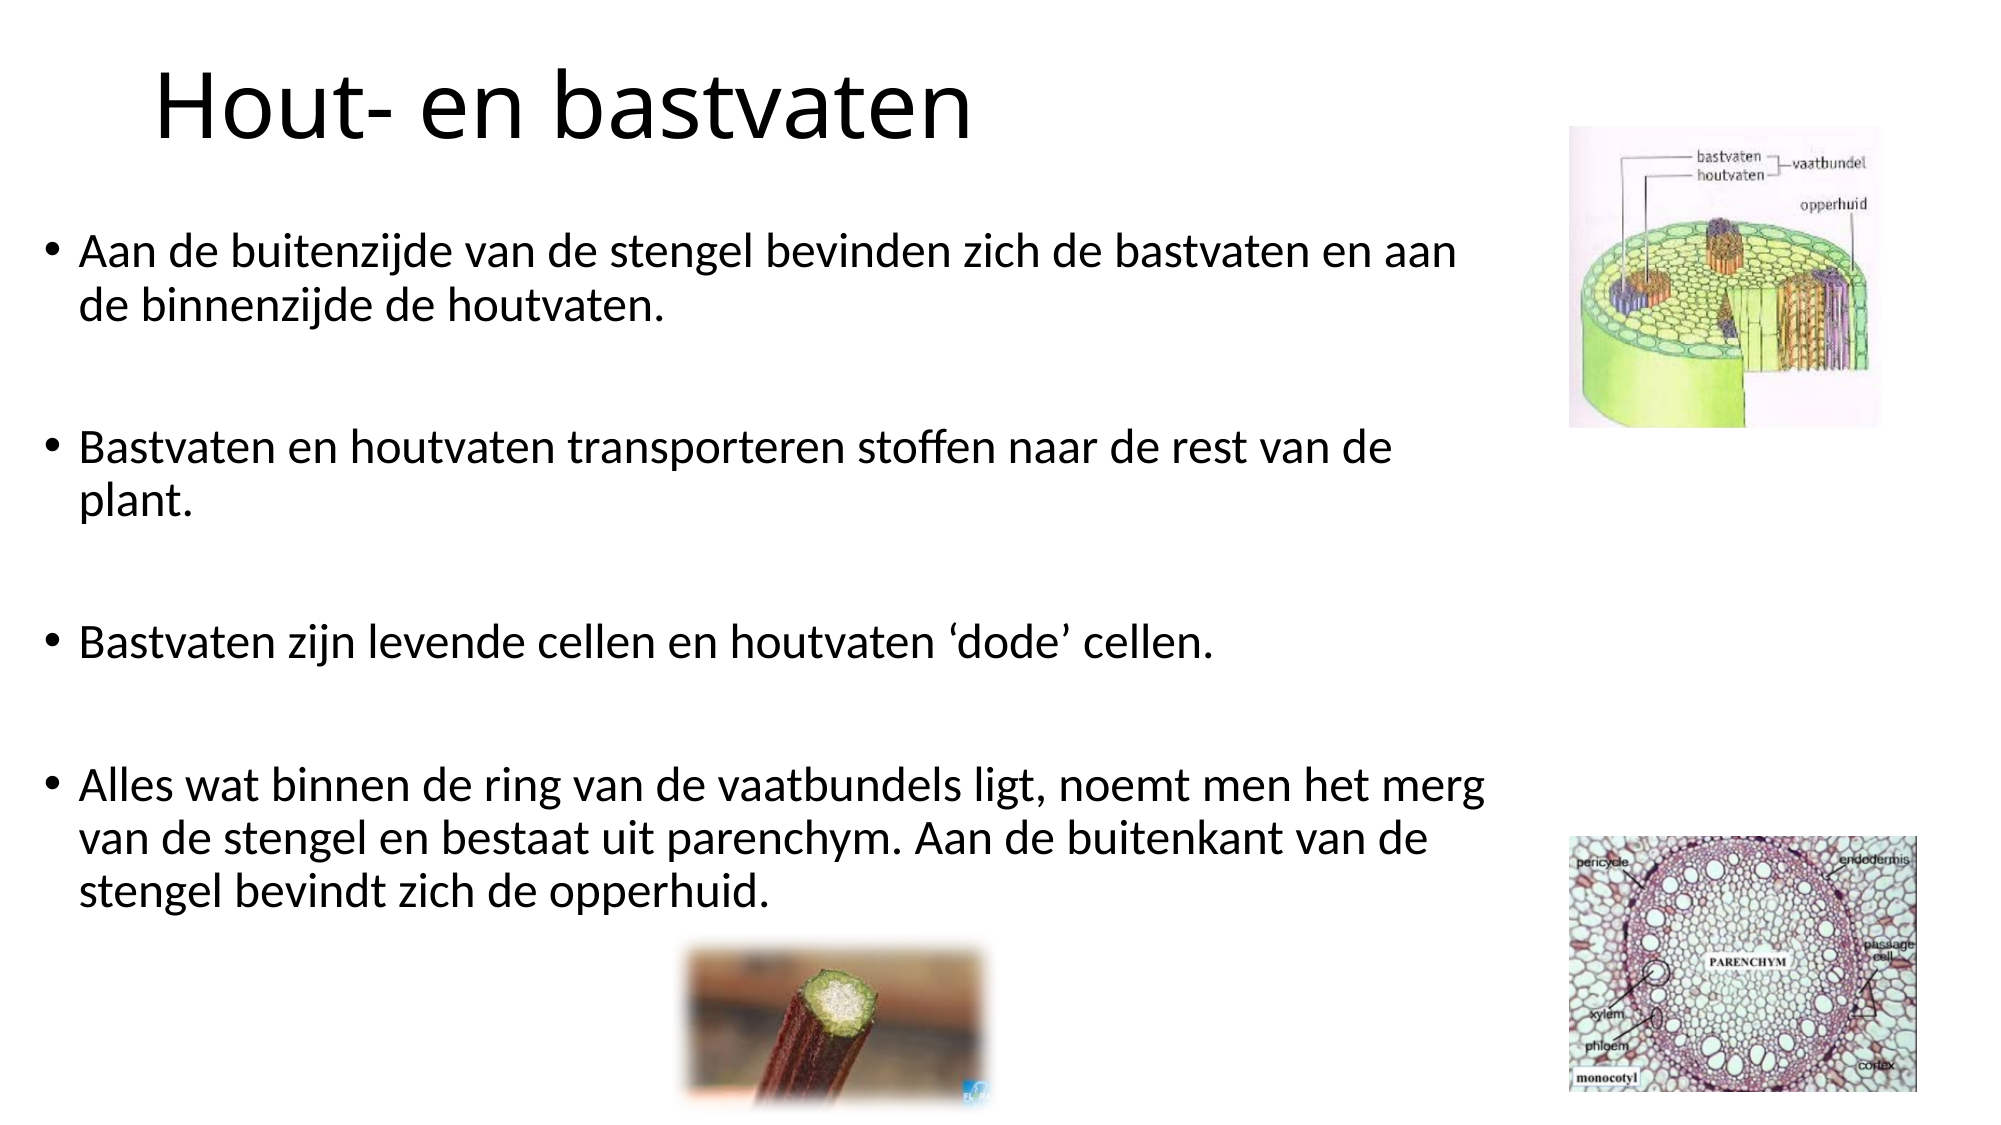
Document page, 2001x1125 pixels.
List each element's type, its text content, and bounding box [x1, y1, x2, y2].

list Aan de buitenzijde van de stengel bevinden zich de bastvaten en aan de binnenzijde de houtvaten. Bastvaten en houtvaten transporteren stoffen naar de rest van de plant. Bastvaten zijn levende cellen en houtvaten ‘dode’ cellen. Alles wat binnen de ring van de vaatbundels ligt, noemt men het merg van de stengel en bestaat uit parenchym. Aan de buitenkant van de stengel bevindt zich de opperhuid. [29, 217, 1529, 932]
picture [1569, 126, 1882, 428]
picture [670, 931, 1000, 1116]
picture [1569, 836, 1919, 1093]
title Hout- en bastvaten [137, 0, 1863, 218]
